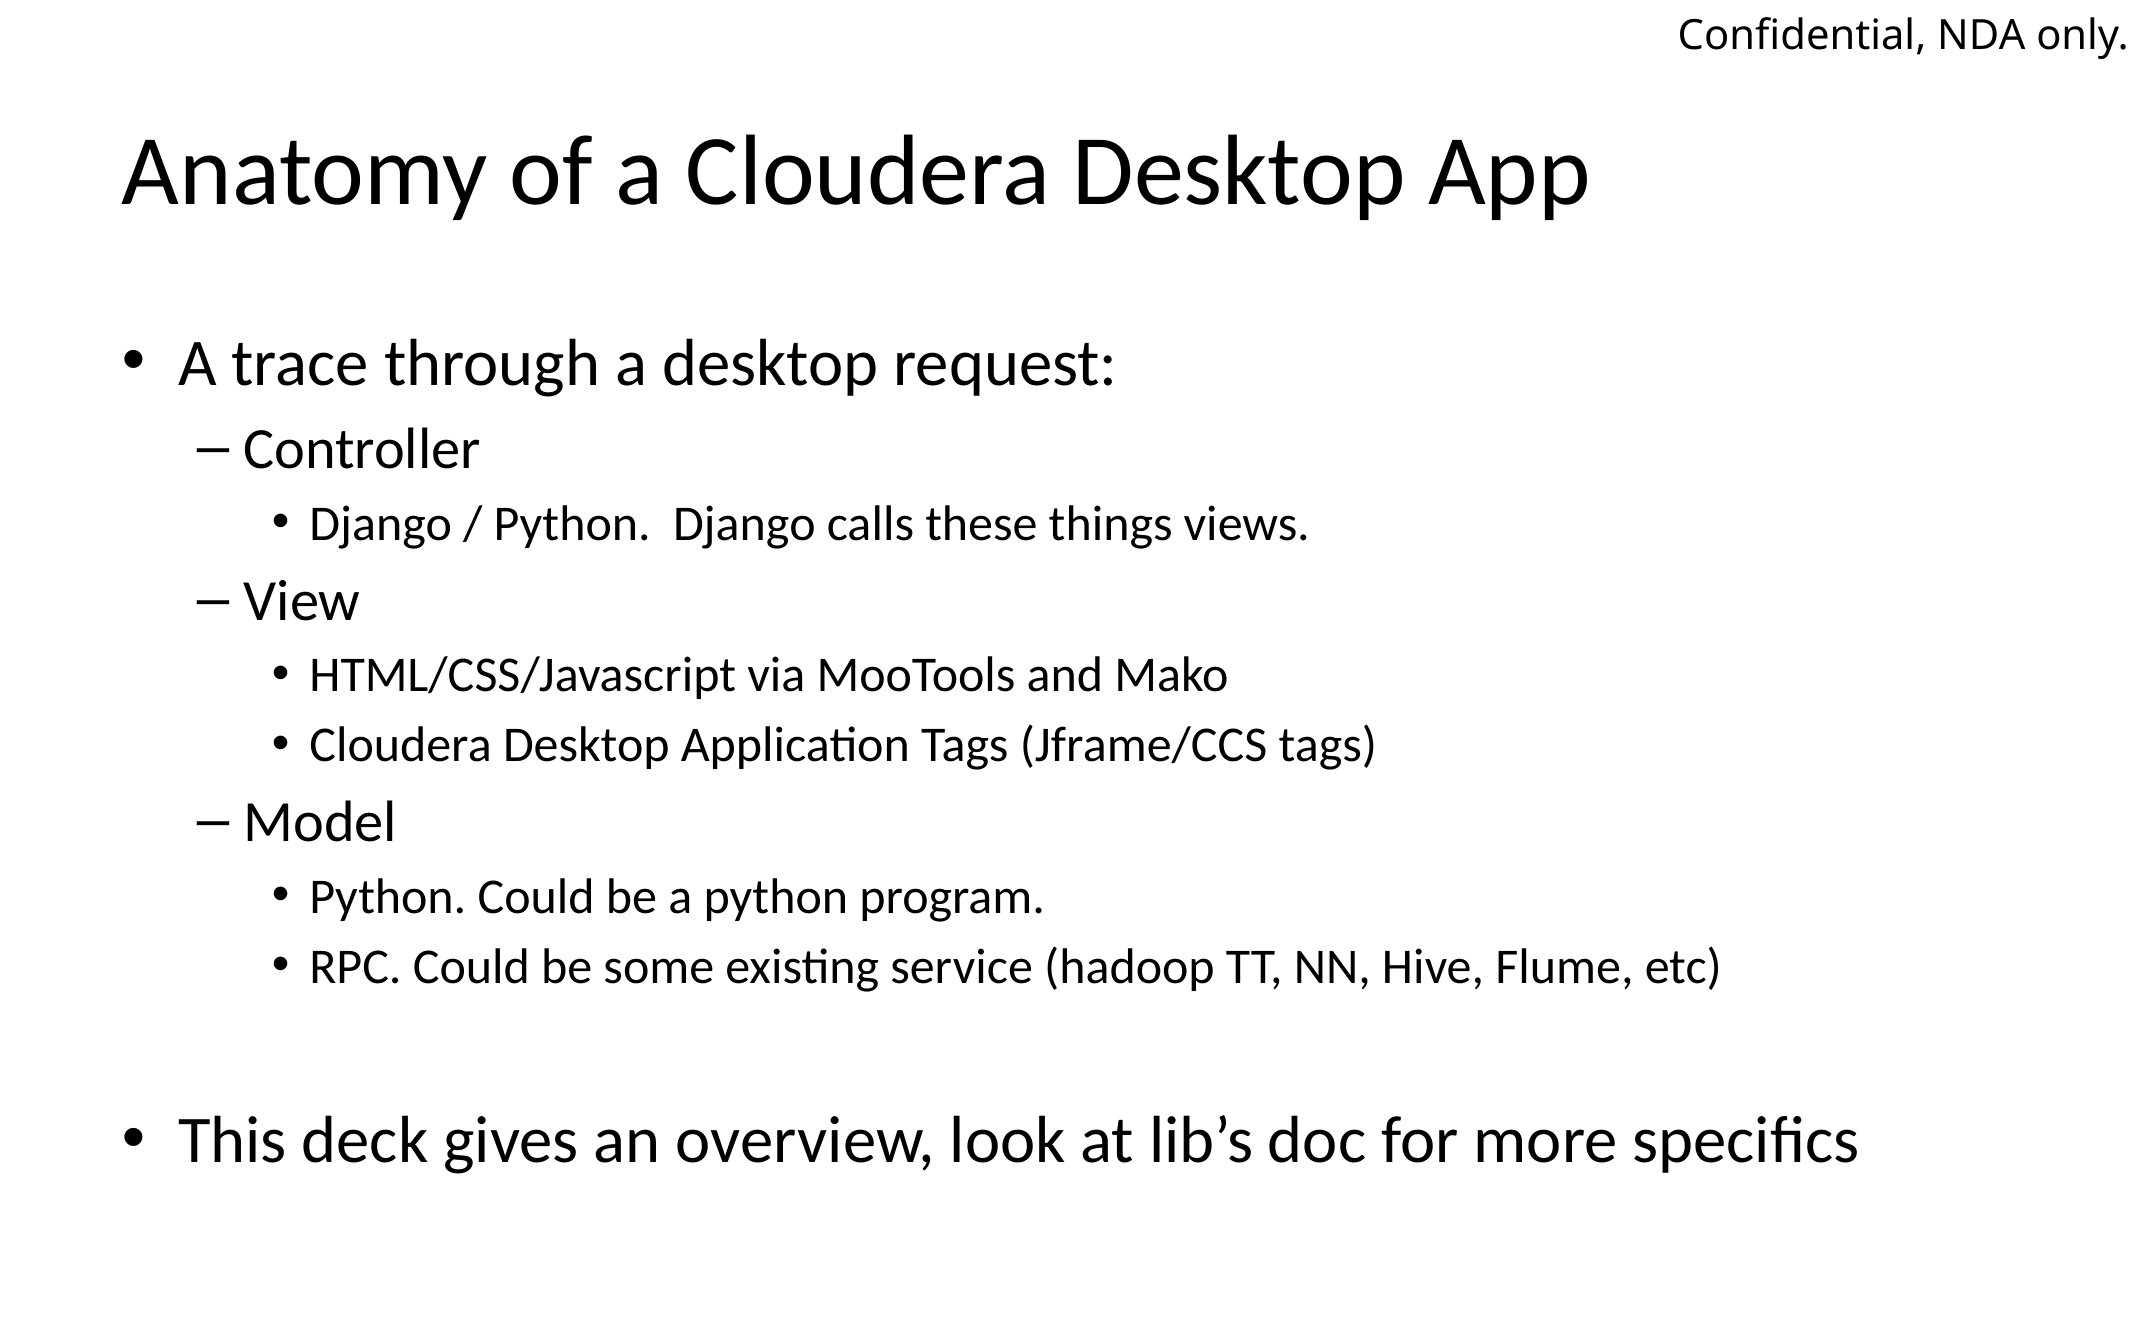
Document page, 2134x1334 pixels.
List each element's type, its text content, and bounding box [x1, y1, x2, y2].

list A trace through a desktop request: Controller Django / Python. Django calls these things views. View HTML/CSS/Javascript via MooTools and Mako Cloudera Desktop Application Tags (Jframe/CCS tags) Model Python. Could be a python program. RPC. Could be some existing service (hadoop TT, NN, Hive, Flume, etc) This deck gives an overview, look at lib’s doc for more specifics [106, 311, 2027, 1192]
title Anatomy of a Cloudera Desktop App [106, 53, 2027, 276]
